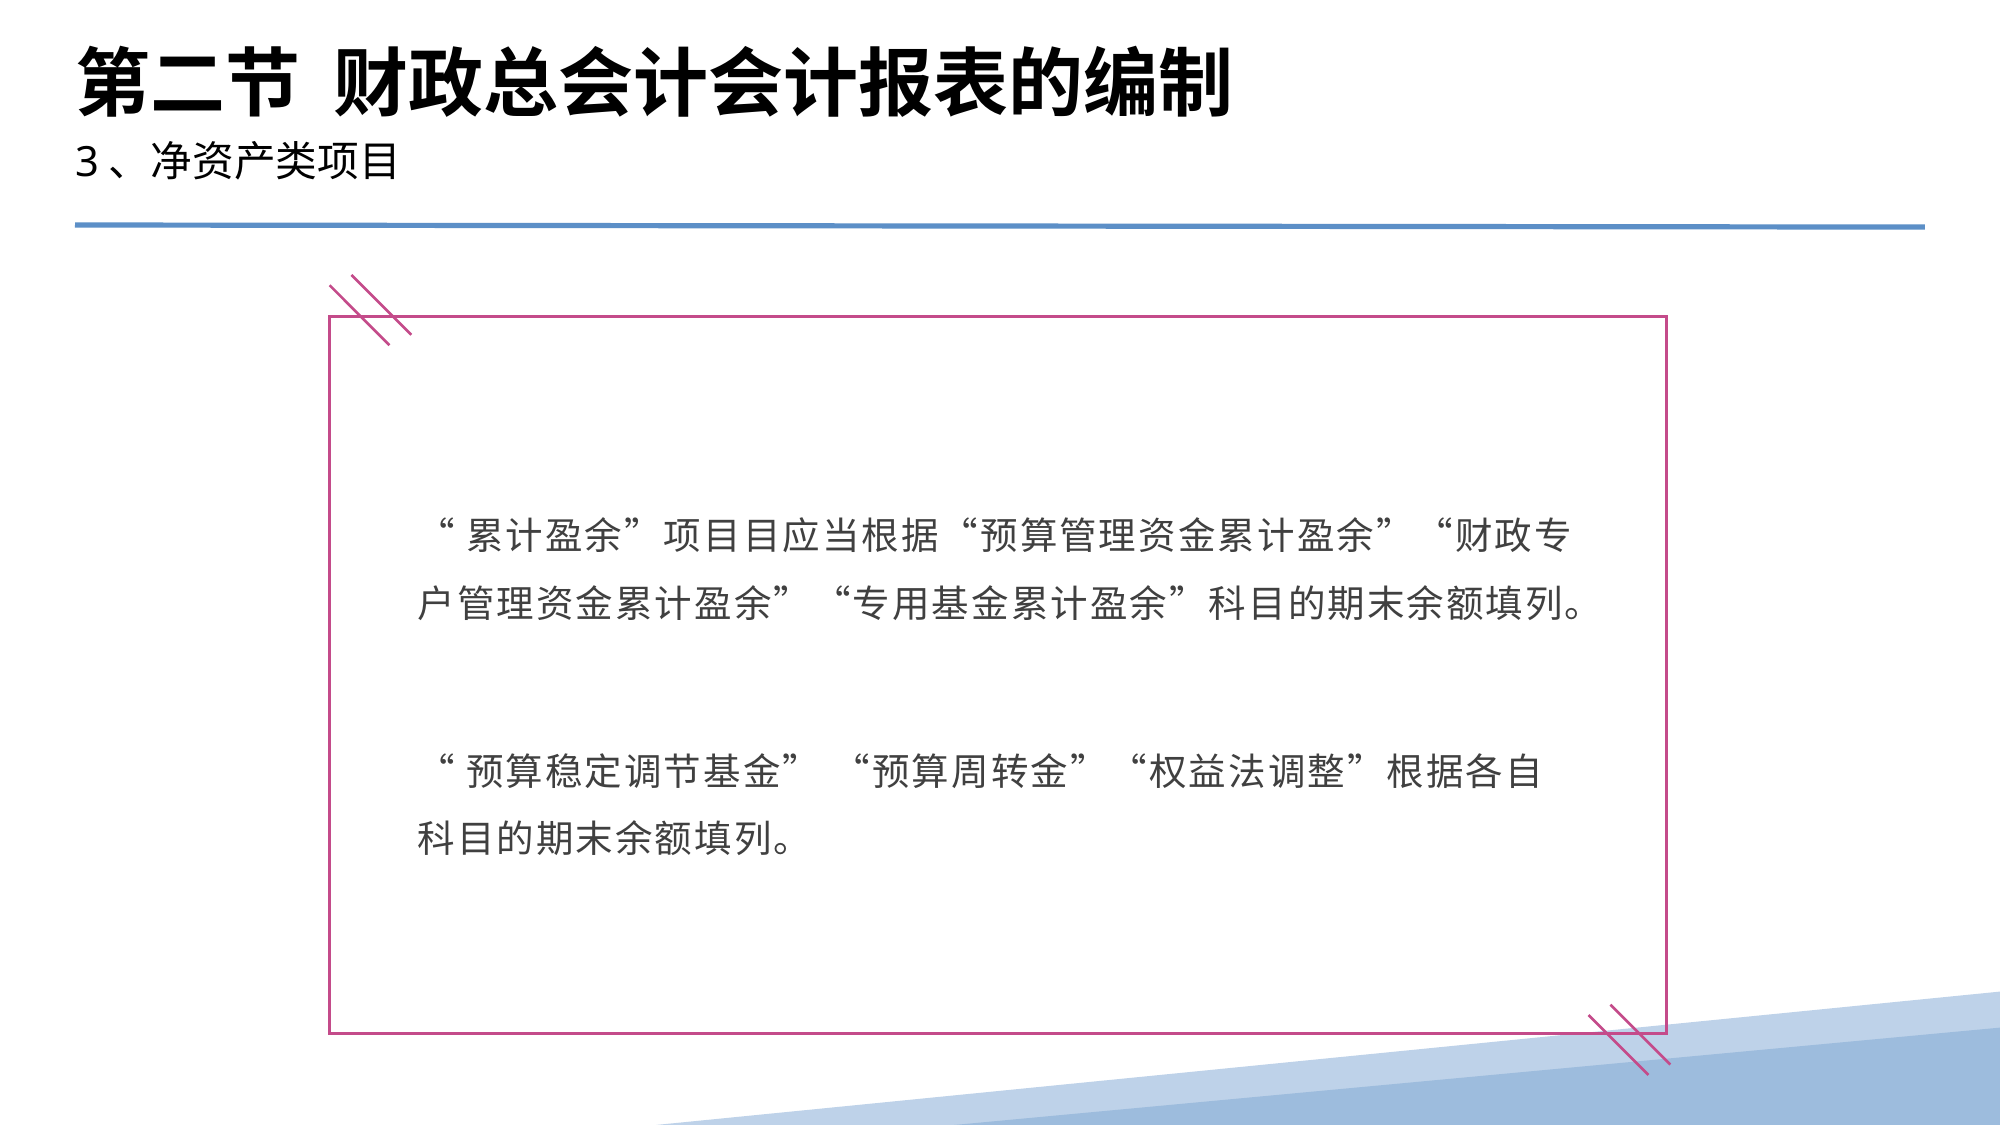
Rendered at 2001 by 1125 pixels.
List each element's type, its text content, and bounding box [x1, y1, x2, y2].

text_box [351, 274, 412, 335]
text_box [74, 224, 1925, 228]
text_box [1588, 1015, 1649, 1075]
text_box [329, 285, 390, 346]
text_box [656, 991, 2000, 1125]
text_box “累计盈余”项目目应当根据“预算管理资金累计盈余”“财政专户管理资金累计盈余”“专用基金累计盈余”科目的期末余额填列。 “预算稳定调节基金” “预算周转金”“权益法调整”根据各自科目的期末余额填列。 [407, 388, 1590, 962]
text_box [328, 316, 1668, 1034]
text_box 3、净资产类项目 [75, 124, 1925, 200]
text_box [1610, 1004, 1671, 1065]
text_box 第二节 财政总会计会计报表的编制 [75, 24, 1925, 124]
